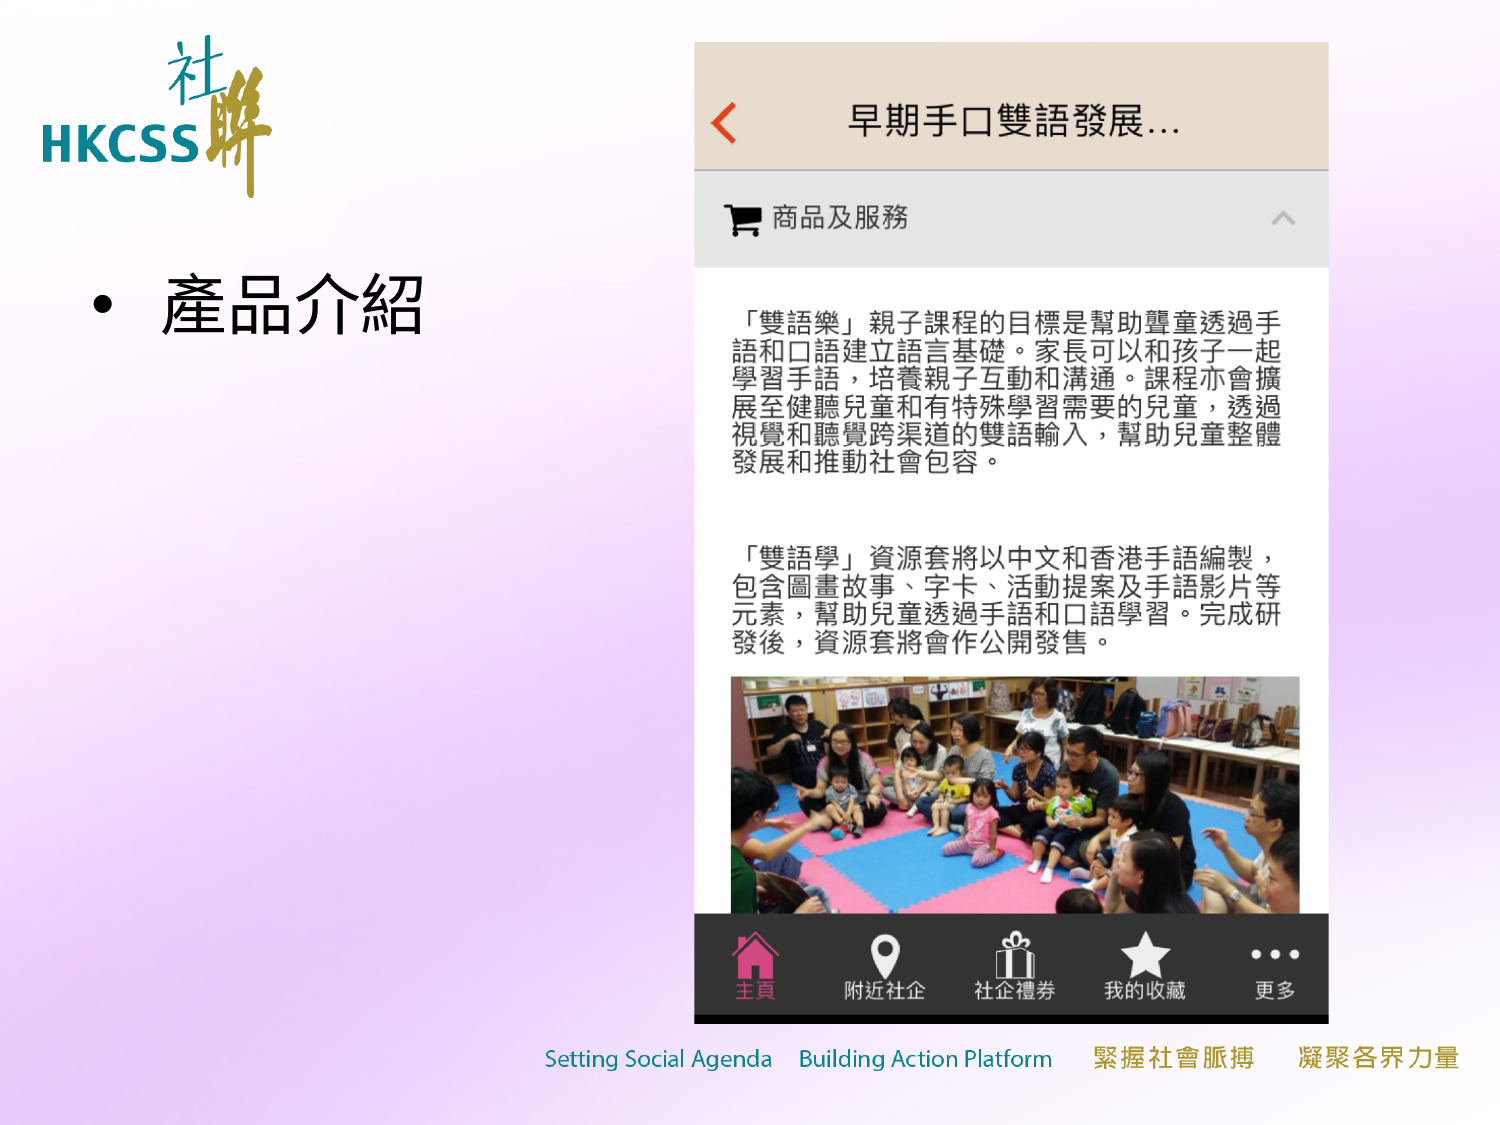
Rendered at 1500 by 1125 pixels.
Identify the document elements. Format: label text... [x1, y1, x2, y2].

text_box 產品介紹 [76, 255, 689, 998]
picture [0, 0, 1500, 1125]
